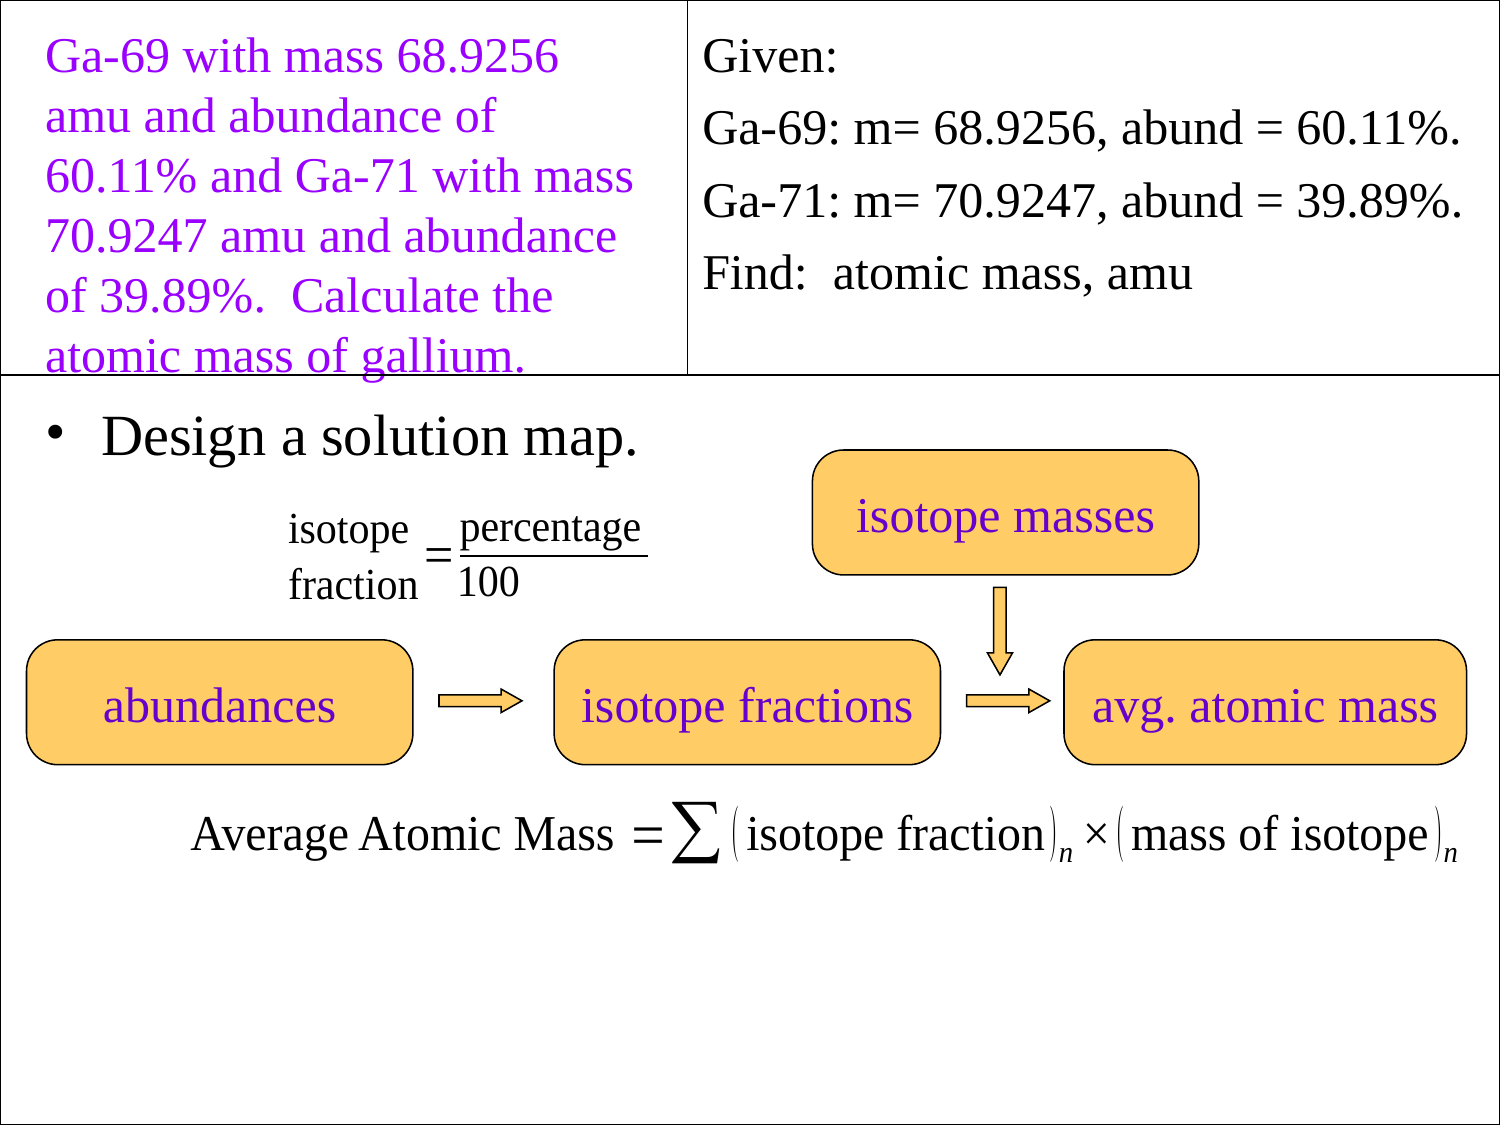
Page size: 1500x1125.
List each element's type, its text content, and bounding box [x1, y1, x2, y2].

text_box isotope masses [812, 450, 1199, 575]
text_box [987, 587, 1013, 675]
text_box Ga-69 with mass 68.9256 amu and abundance of 60.11% and Ga-71 with mass 70.9247 amu and abundance of 39.89%. Calculate the atomic mass of gallium. [0, 0, 687, 374]
text_box [439, 689, 522, 713]
text_box Given: Ga-69: m= 68.9256, abund = 60.11%. Ga-71: m= 70.9247, abund = 39.89%. Find: atomic mass, amu [687, 0, 1500, 375]
text_box isotope fractions [554, 639, 941, 765]
text_box [966, 689, 1050, 713]
text_box avg. atomic mass [1063, 639, 1467, 765]
text_box abundances [26, 639, 413, 765]
text_box Design a solution map. [0, 374, 1500, 1125]
